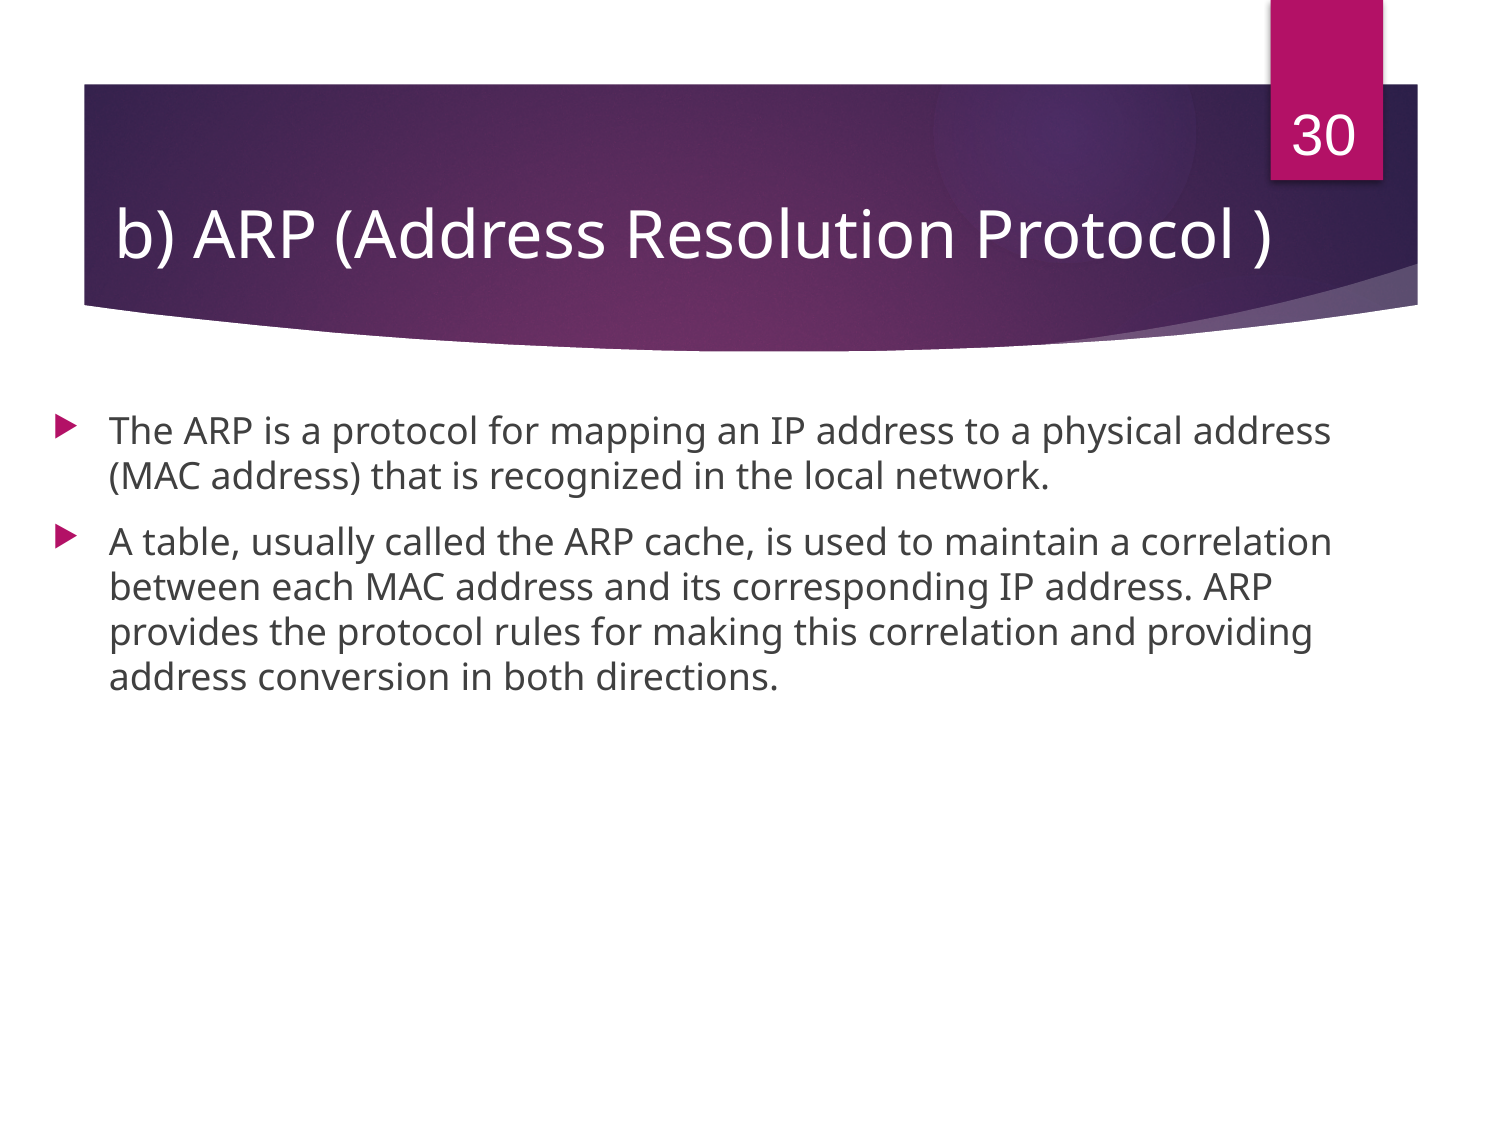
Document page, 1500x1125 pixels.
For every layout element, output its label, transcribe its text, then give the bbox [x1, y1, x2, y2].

title b) ARP (Address Resolution Protocol ) [99, 152, 1363, 313]
slide_number 30 [1259, 48, 1390, 175]
list The ARP is a protocol for mapping an IP address to a physical address (MAC address) that is recognized in the local network. A table, usually called the ARP cache, is used to maintain a correlation between each MAC address and its corresponding IP address. ARP provides the protocol rules for making this correlation and providing address conversion in both directions. [37, 399, 1438, 988]
